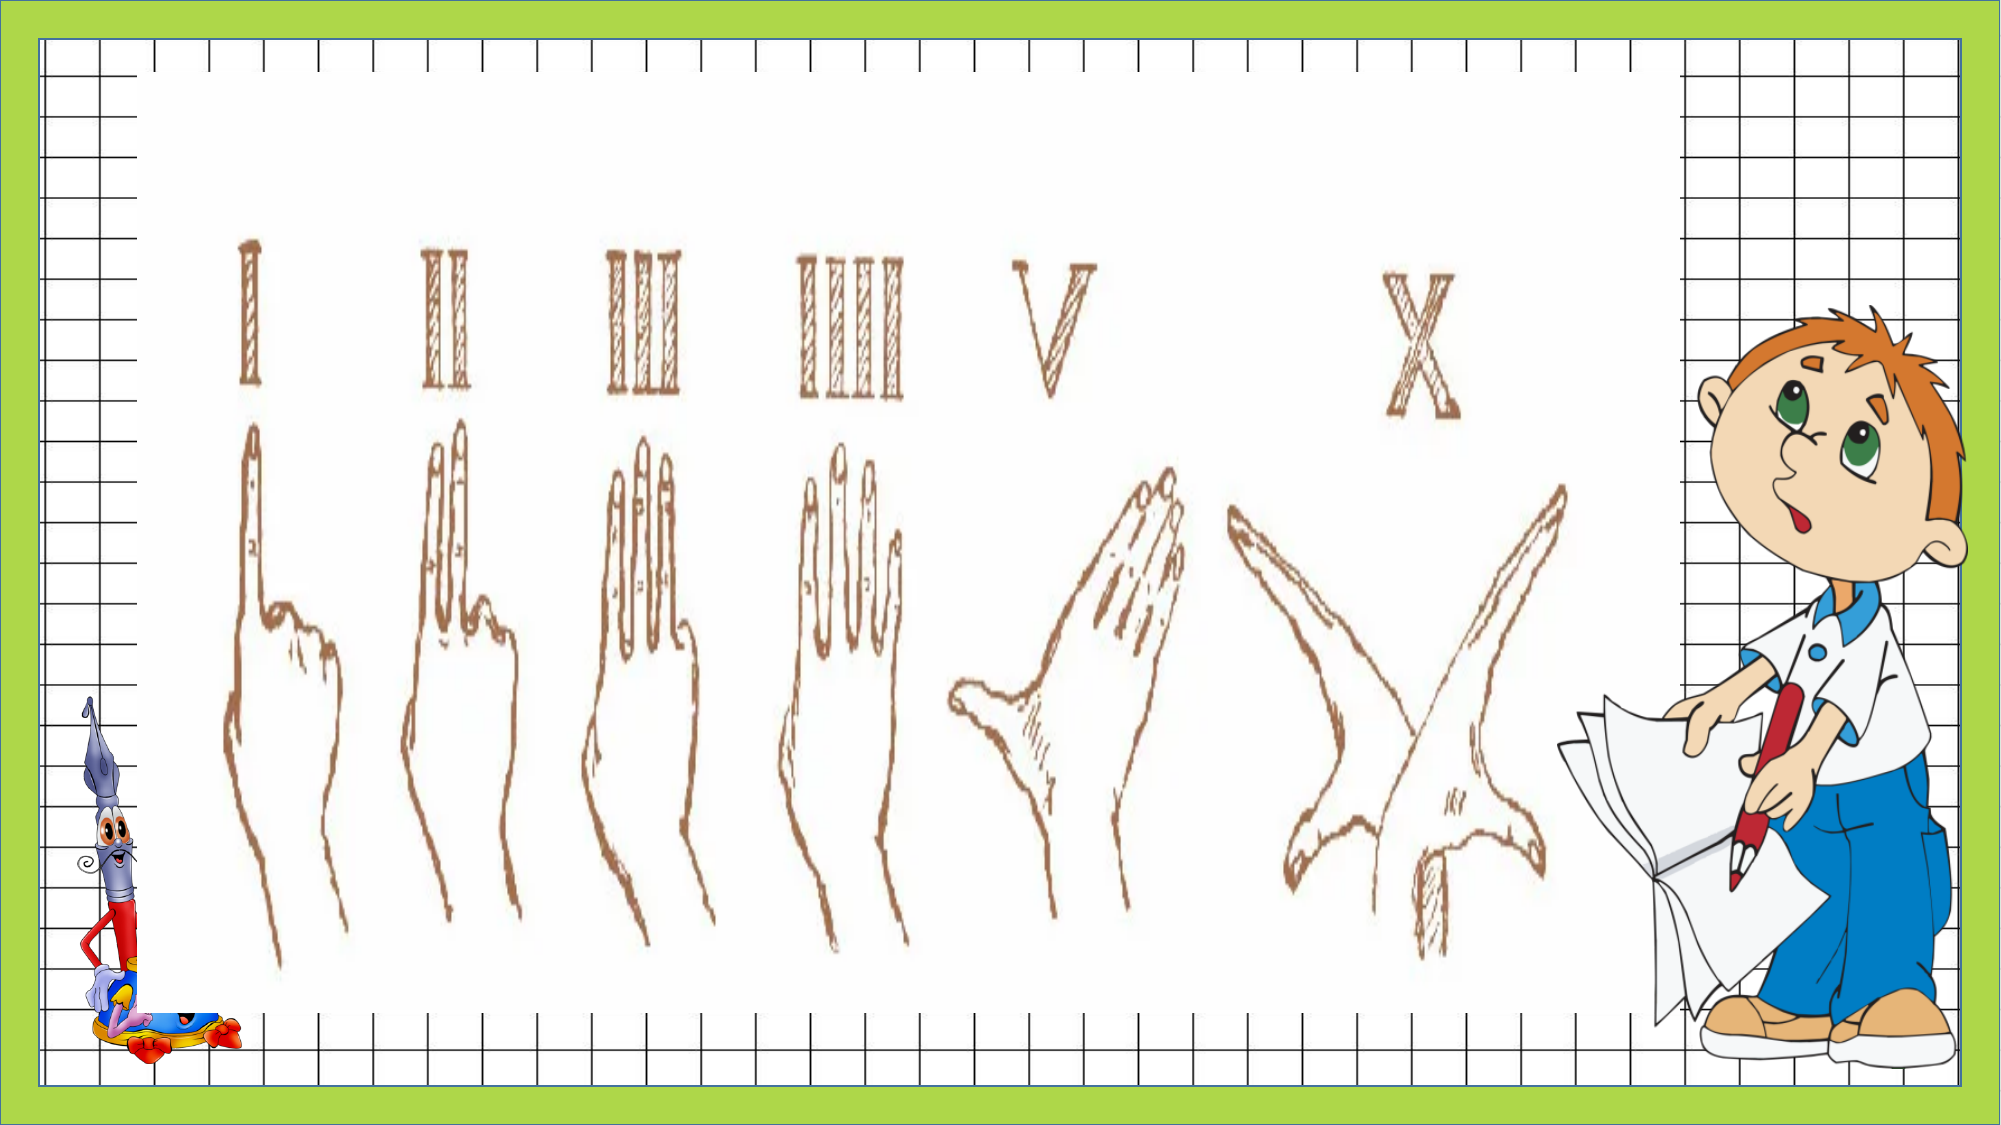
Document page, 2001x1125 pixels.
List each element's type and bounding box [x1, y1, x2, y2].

footer [662, 1042, 1338, 1103]
picture [40, 40, 1968, 1085]
